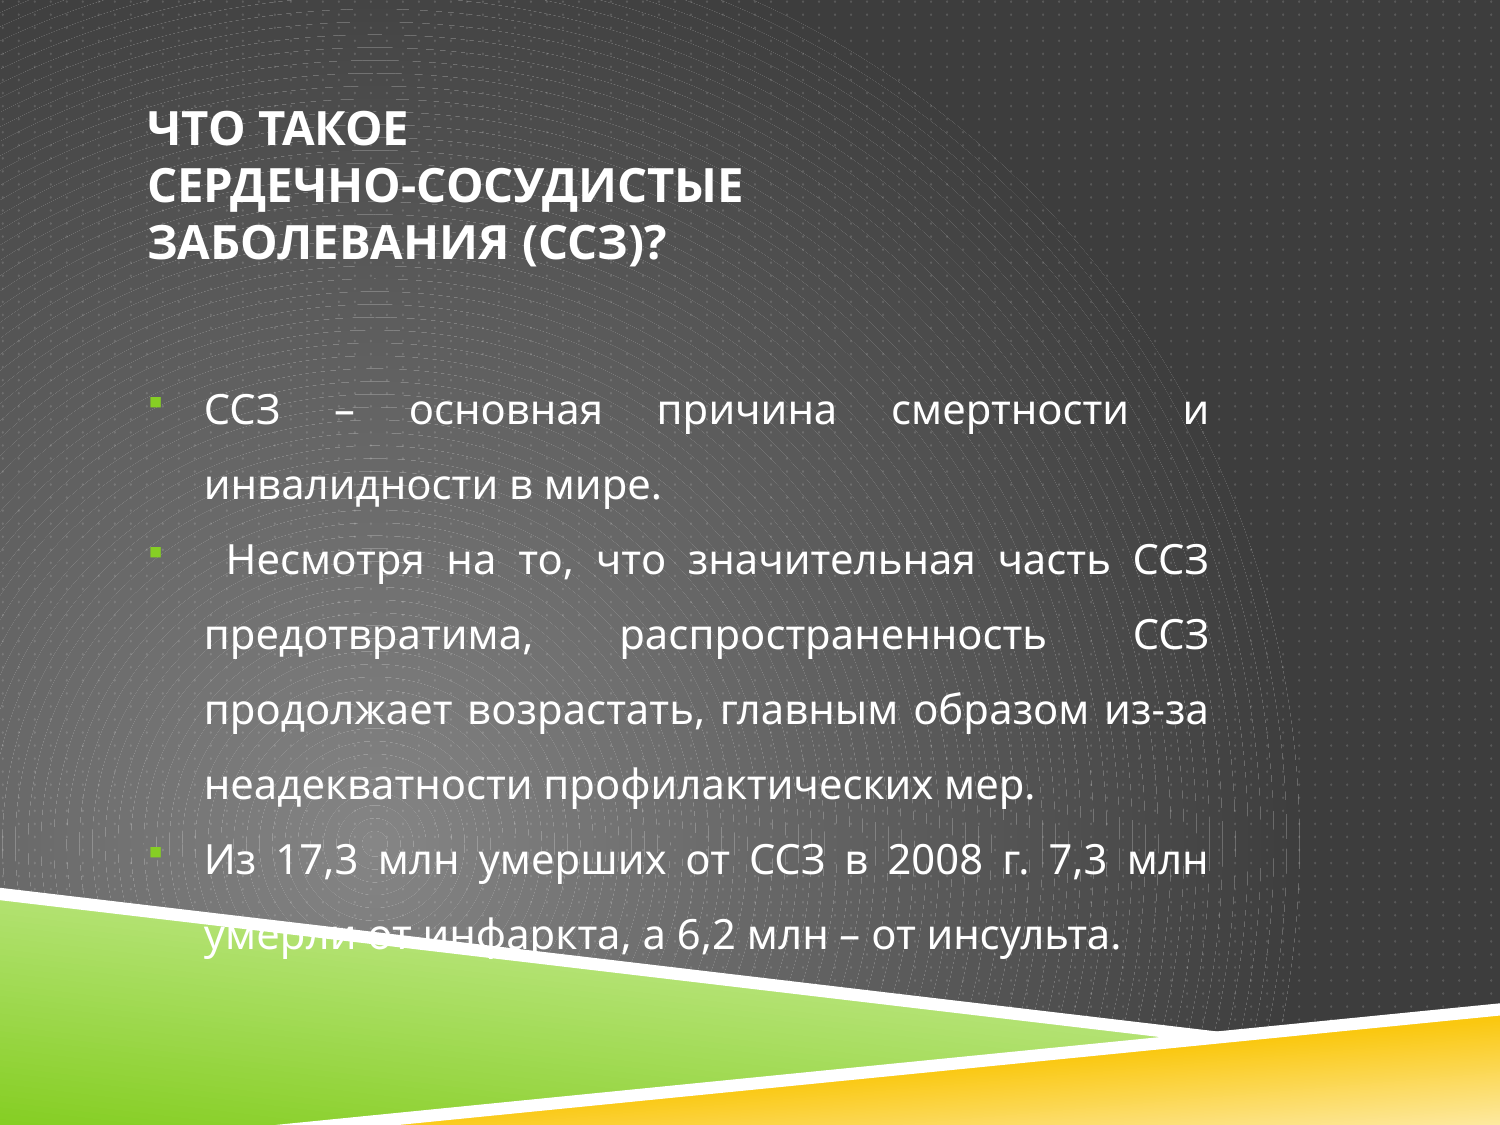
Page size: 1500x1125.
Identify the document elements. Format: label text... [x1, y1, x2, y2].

title Что такое сердечно-сосудистые заболевания (ССЗ)? [147, 90, 1216, 278]
list ССЗ – основная причина смертности и инвалидности в мире. Несмотря на то, что значительная часть ССЗ предотвратима, распространенность ССЗ продолжает возрастать, главным образом из-за неадекватности профилактических мер. Из 17,3 млн умерших от ССЗ в 2008 г. 7,3 млн умерли от инфаркта, а 6,2 млн – от инсульта. [147, 349, 1210, 1003]
